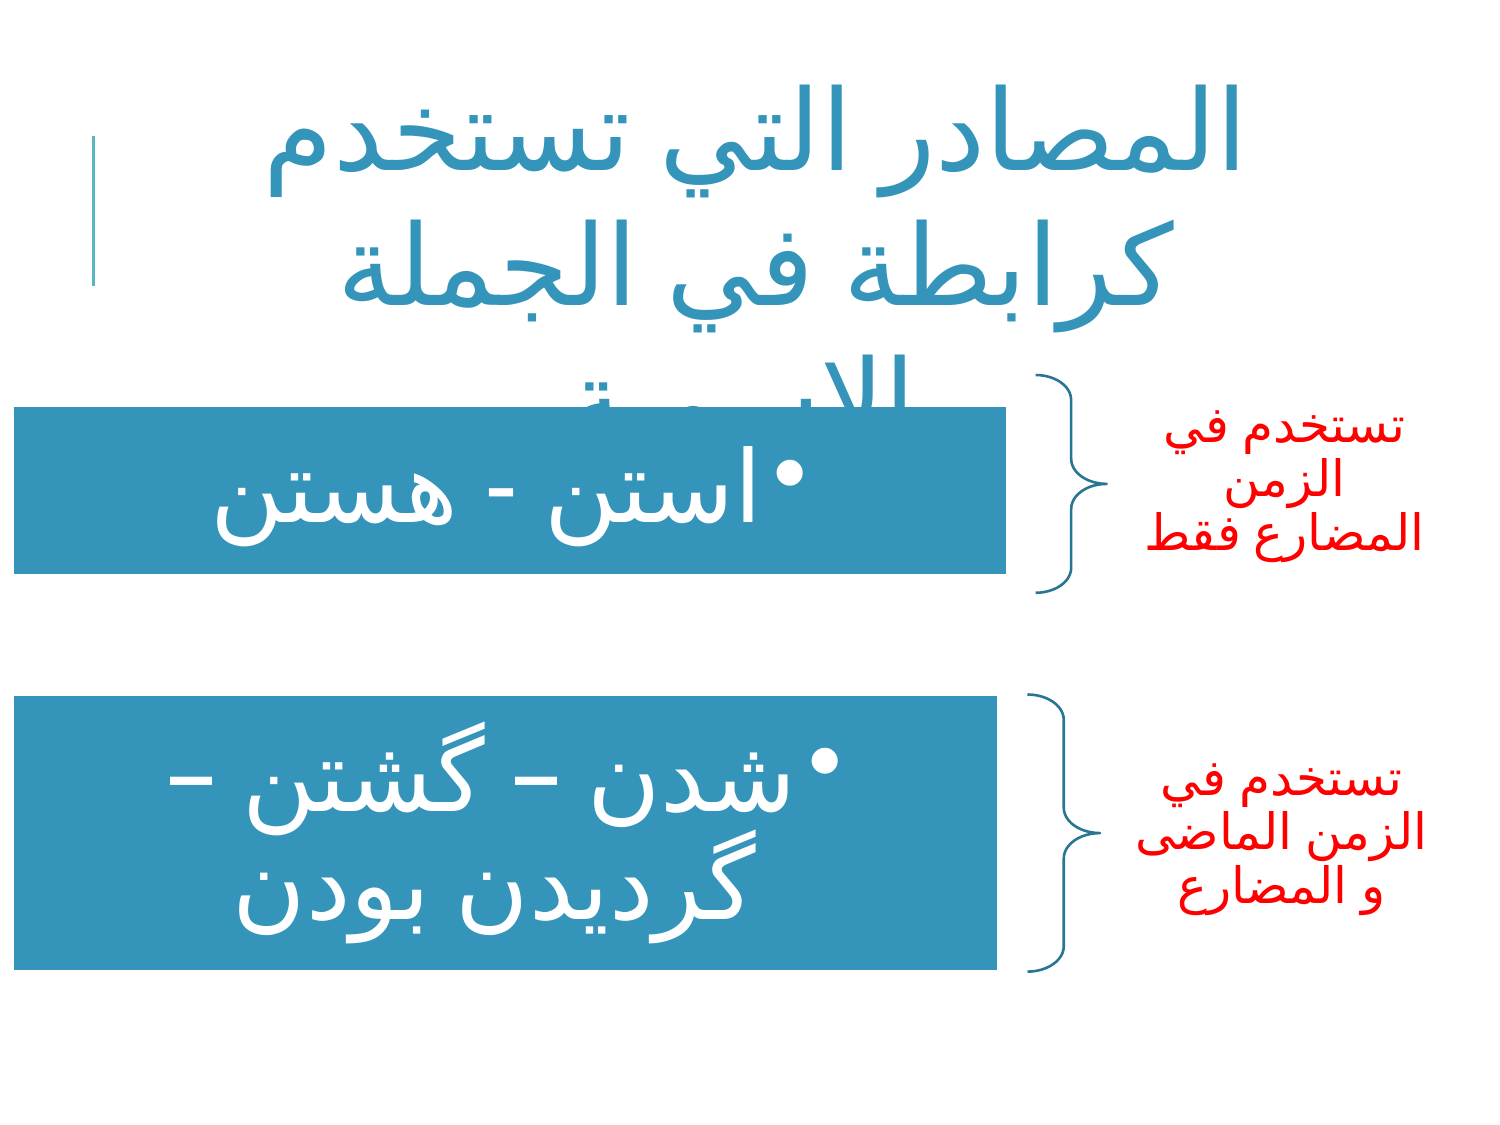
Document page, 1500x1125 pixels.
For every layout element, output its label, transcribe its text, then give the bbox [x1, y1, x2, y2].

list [12, 374, 1463, 1036]
text_box المصادر التي تستخدم كرابطة في الجملة الاسمية [149, 49, 1363, 369]
